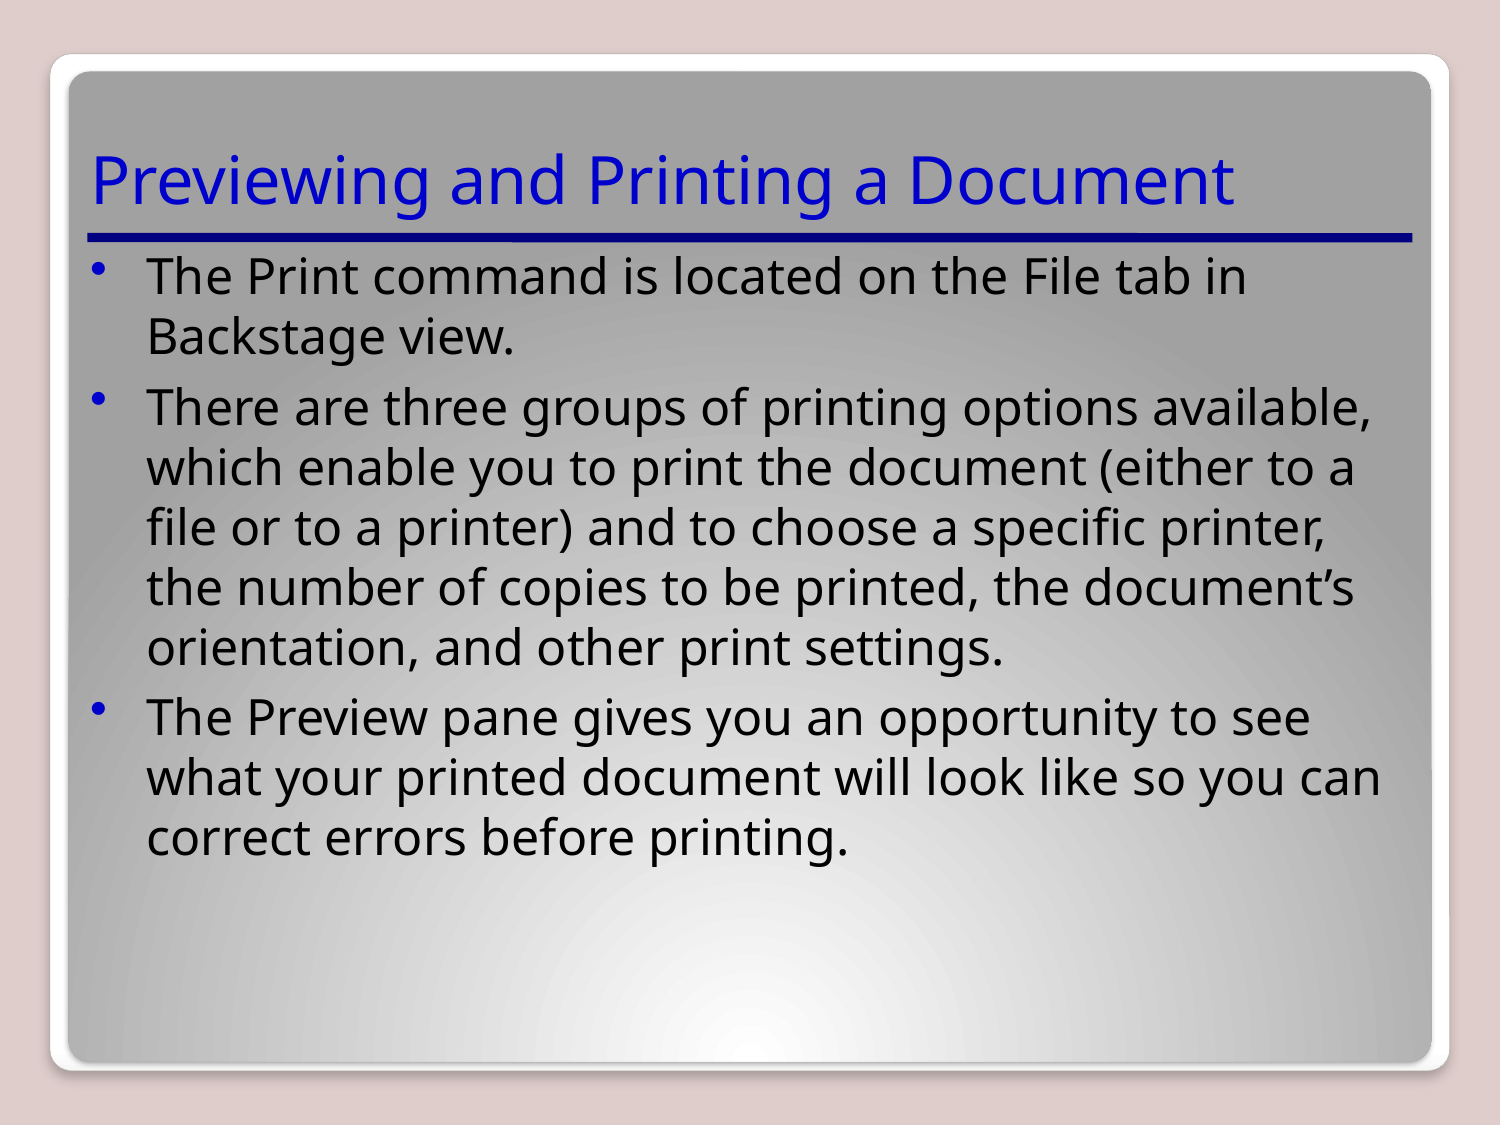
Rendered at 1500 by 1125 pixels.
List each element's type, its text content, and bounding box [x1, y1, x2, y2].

title Previewing and Printing a Document [74, 74, 1426, 226]
list The Print command is located on the File tab in Backstage view. There are three groups of printing options available, which enable you to print the document (either to a file or to a printer) and to choose a specific printer, the number of copies to be printed, the document’s orientation, and other print settings. The Preview pane gives you an opportunity to see what your printed document will look like so you can correct errors before printing. [74, 237, 1426, 1063]
